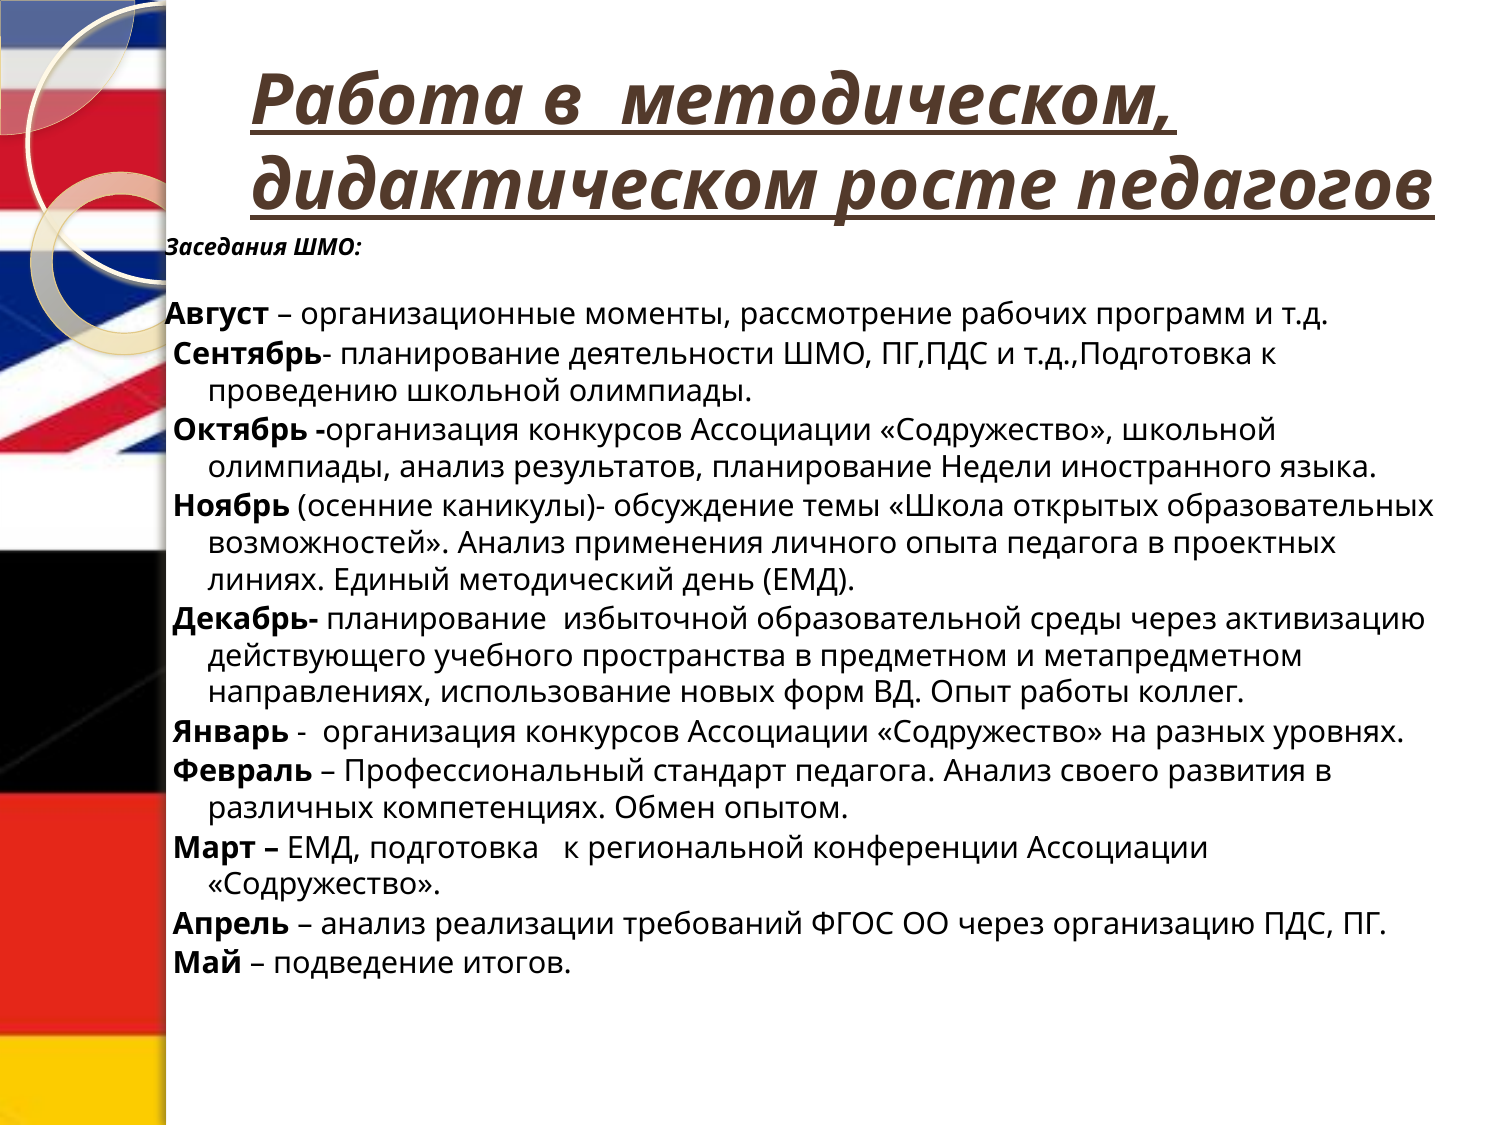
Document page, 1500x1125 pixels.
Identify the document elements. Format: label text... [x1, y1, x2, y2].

title Работа в методическом, дидактическом росте педагогов [235, 45, 1466, 224]
list Заседания ШМО: Август – организационные моменты, рассмотрение рабочих программ и т.д. Сентябрь- планирование деятельности ШМО, ПГ,ПДС и т.д.,Подготовка к проведению школьной олимпиады. Октябрь -организация конкурсов Ассоциации «Содружество», школьной олимпиады, анализ результатов, планирование Недели иностранного языка. Ноябрь (осенние каникулы)- обсуждение темы «Школа открытых образовательных возможностей». Анализ применения личного опыта педагога в проектных линиях. Единый методический день (ЕМД). Декабрь- планирование избыточной образовательной среды через активизацию действующего учебного пространства в предметном и метапредметном направлениях, использование новых форм ВД. Опыт работы коллег. Январь - организация конкурсов Ассоциации «Содружество» на разных уровнях. Февраль – Профессиональный стандарт педагога. Анализ своего развития в различных компетенциях. Обмен опытом. Март – ЕМД, подготовка к региональной конференции Ассоциации «Содружество». Апрель – анализ реализации требований ФГОС ОО через организацию ПДС, ПГ. Май – подведение итогов. [137, 224, 1466, 1075]
picture [33, 13, 159, 207]
picture [0, 134, 166, 1125]
picture [62, 195, 159, 276]
picture [136, 0, 162, 4]
picture [53, 241, 137, 332]
